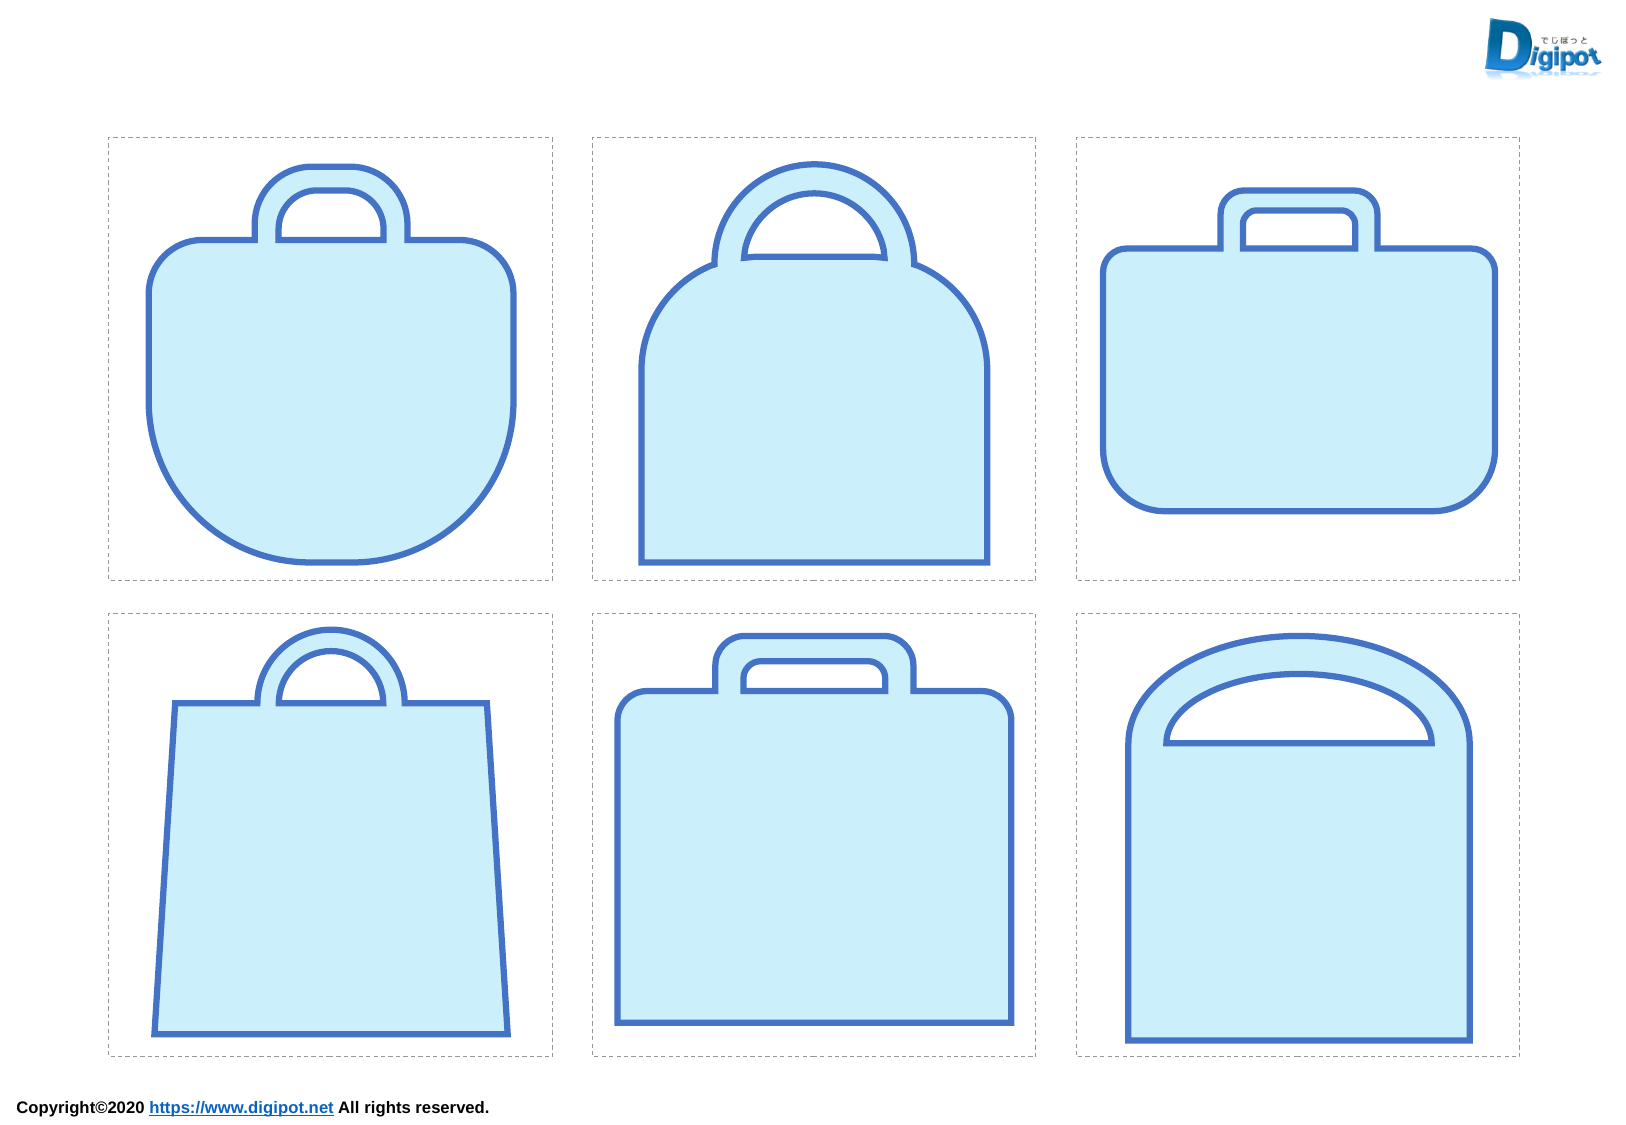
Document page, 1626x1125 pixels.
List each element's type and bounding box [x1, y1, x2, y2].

text_box [147, 165, 515, 564]
text_box [153, 628, 509, 1036]
text_box [640, 163, 989, 564]
text_box [1127, 634, 1471, 1042]
picture [1485, 18, 1602, 82]
text_box [1102, 189, 1497, 513]
text_box [616, 634, 1013, 1024]
